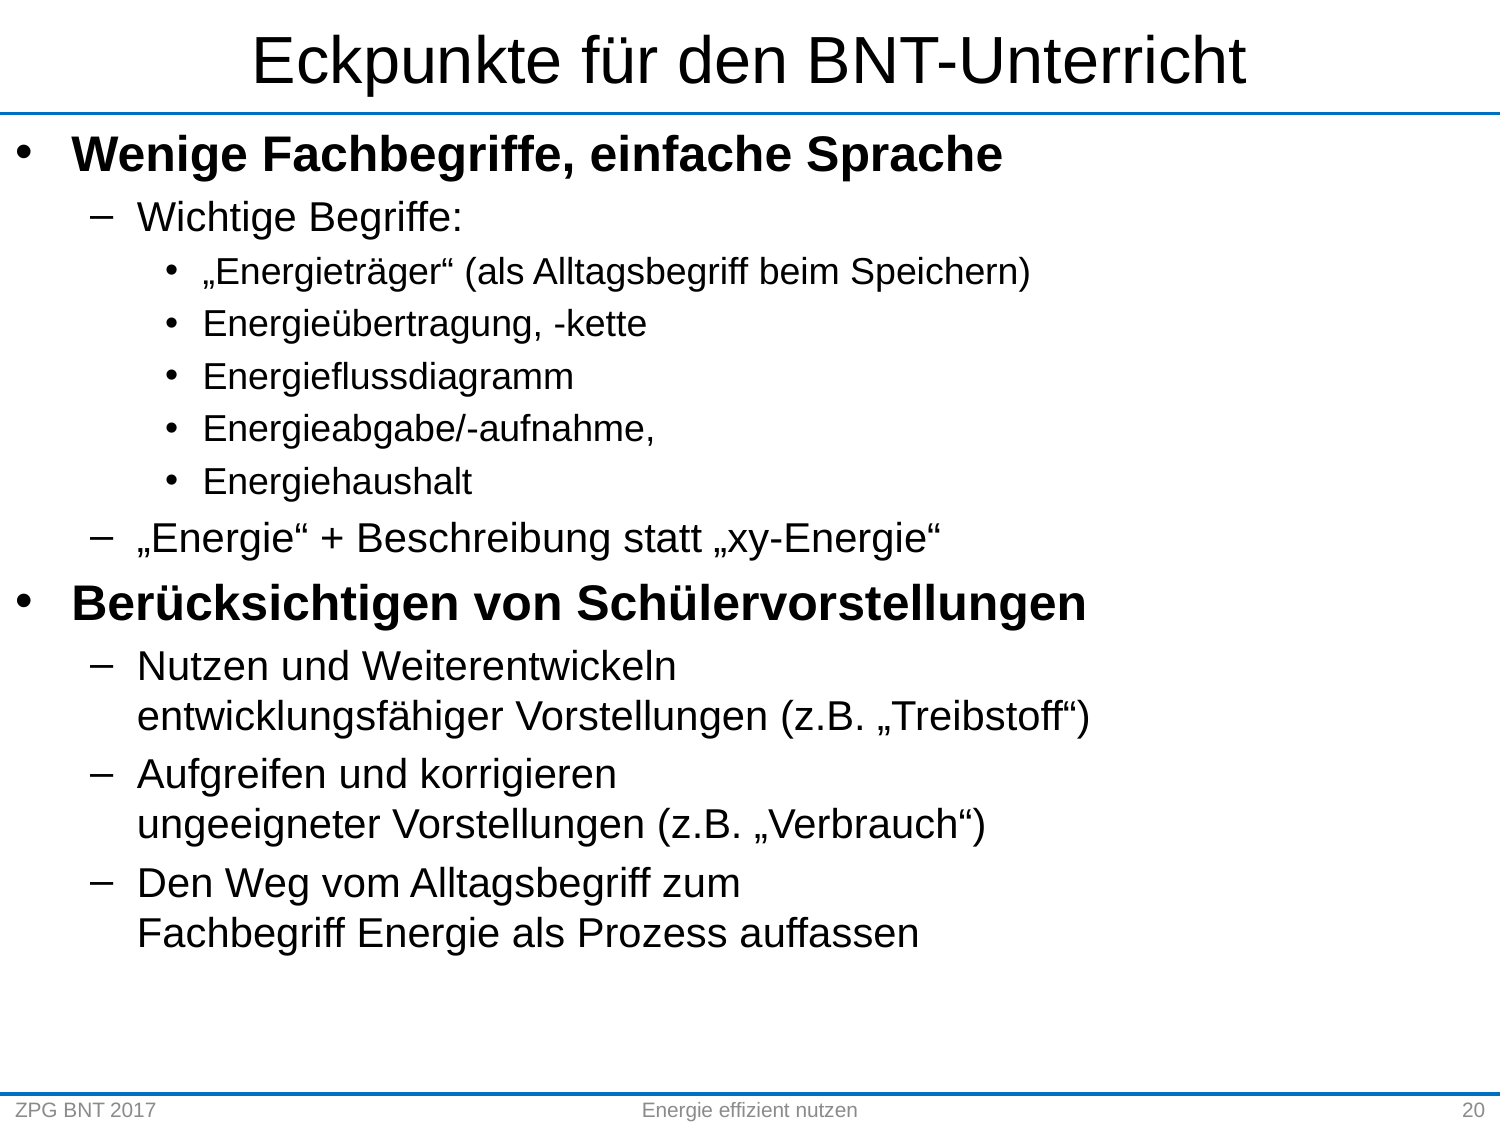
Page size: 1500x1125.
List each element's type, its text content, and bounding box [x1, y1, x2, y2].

slide_number 20 [1104, 1094, 1500, 1125]
footer Energie effizient nutzen [512, 1094, 988, 1125]
title Eckpunkte für den BNT-Unterricht [0, 0, 1500, 113]
slide_number ZPG BNT 2017 [0, 1094, 408, 1125]
list Wenige Fachbegriffe, einfache Sprache Wichtige Begriffe: „Energieträger“ (als Alltagsbegriff beim Speichern) Energieübertragung, -kette Energieflussdiagramm Energieabgabe/-aufnahme, Energiehaushalt „Energie“ + Beschreibung statt „xy-Energie“ Berücksichtigen von Schülervorstellungen Nutzen und Weiterentwickeln entwicklungsfähiger Vorstellungen (z.B. „Treibstoff“) Aufgreifen und korrigieren ungeeigneter Vorstellungen (z.B. „Verbrauch“) Den Weg vom Alltagsbegriff zum Fachbegriff Energie als Prozess auffassen [0, 113, 1500, 1094]
